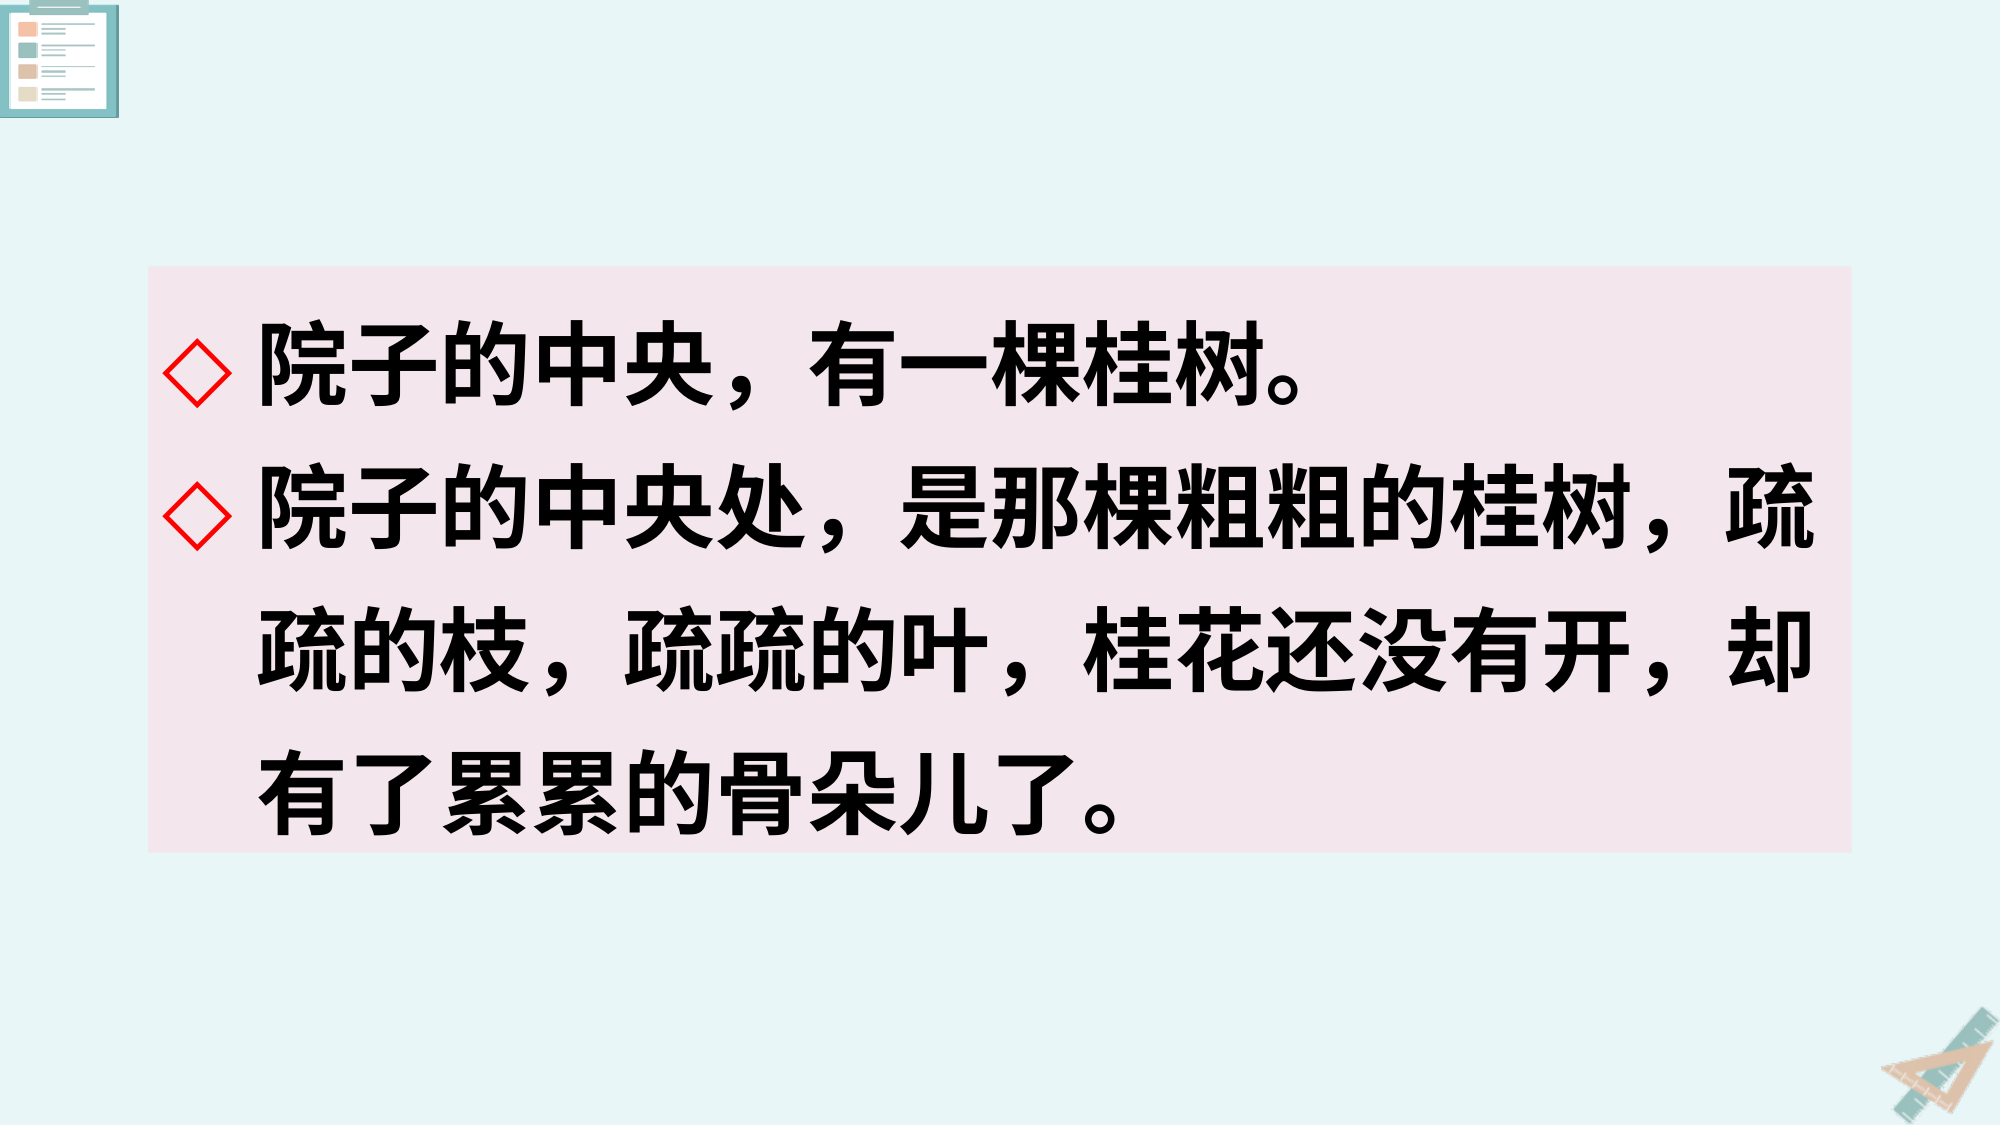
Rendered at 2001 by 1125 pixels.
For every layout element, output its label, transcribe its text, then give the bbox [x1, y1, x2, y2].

picture [0, 0, 119, 119]
text_box 院子的中央，有一棵桂树。 院子的中央处，是那棵粗粗的桂树，疏疏的枝，疏疏的叶，桂花还没有开，却有了累累的骨朵儿了。 [148, 266, 1852, 853]
picture [1881, 1006, 2000, 1125]
